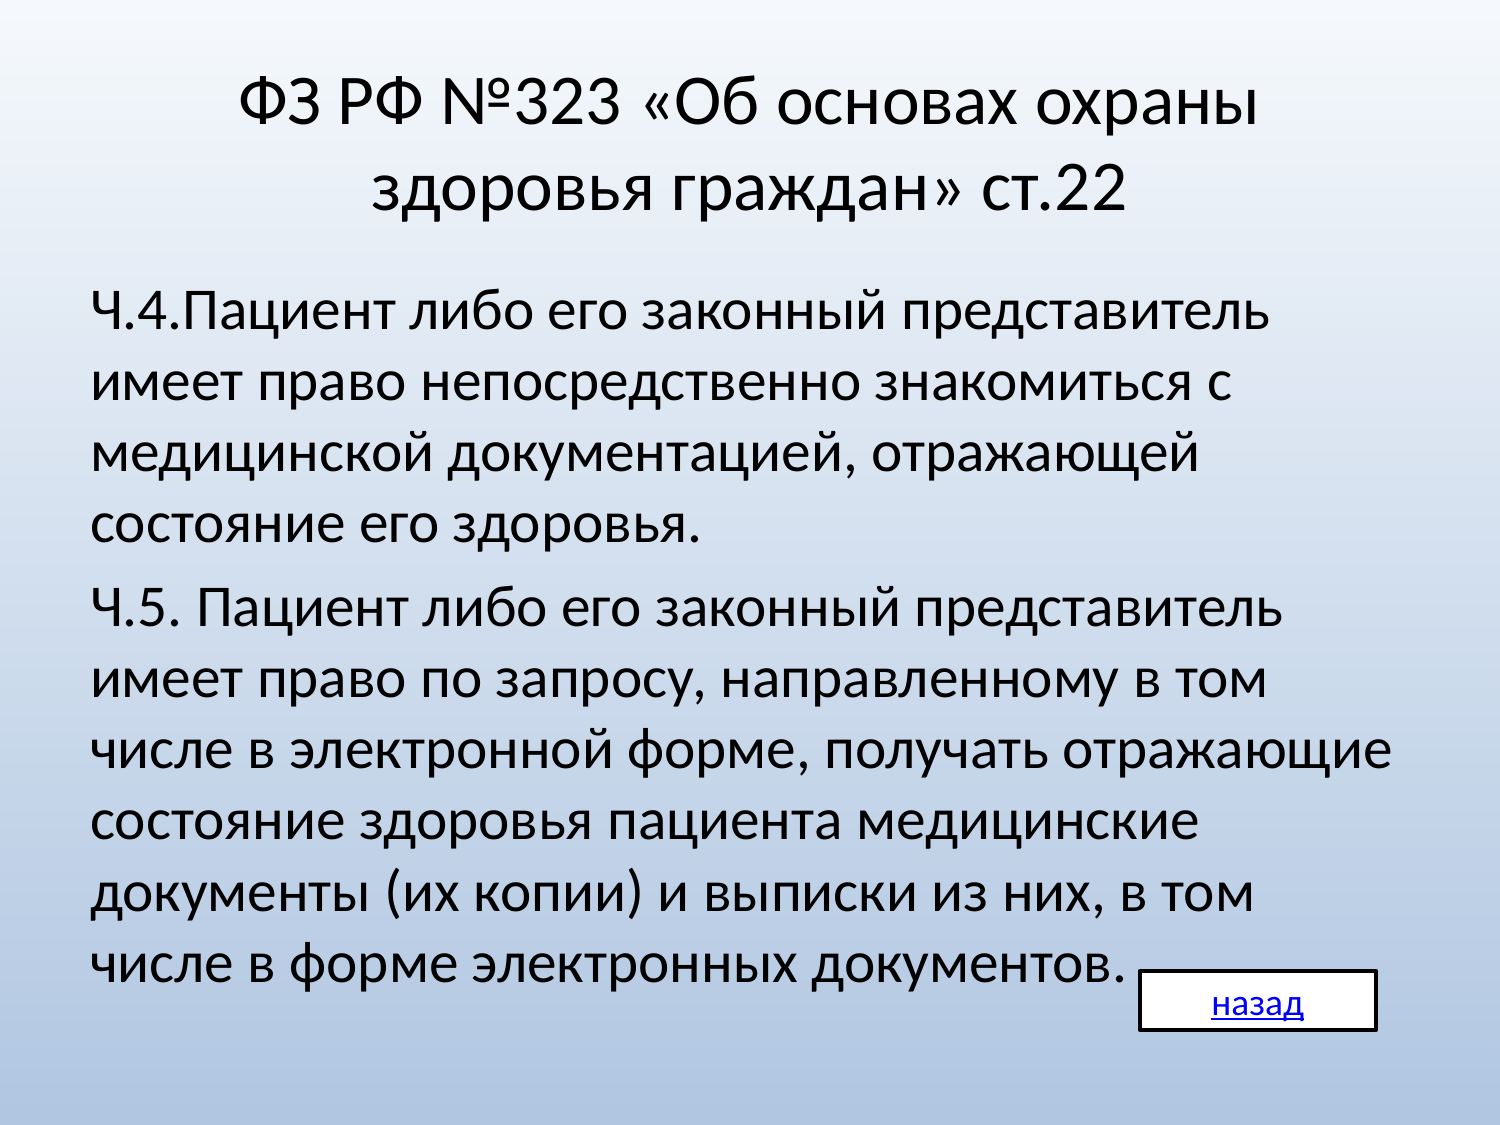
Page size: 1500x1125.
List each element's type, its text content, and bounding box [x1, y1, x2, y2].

text_box назад [1138, 969, 1378, 1032]
list Ч.4.Пациент либо его законный представитель имеет право непосредственно знакомиться с медицинской документацией, отражающей состояние его здоровья. Ч.5. Пациент либо его законный представитель имеет право по запросу, направленному в том числе в электронной форме, получать отражающие состояние здоровья пациента медицинские документы (их копии) и выписки из них, в том числе в форме электронных документов. [75, 262, 1425, 1005]
title ФЗ РФ №323 «Об основах охраны здоровья граждан» ст.22 [75, 45, 1425, 233]
